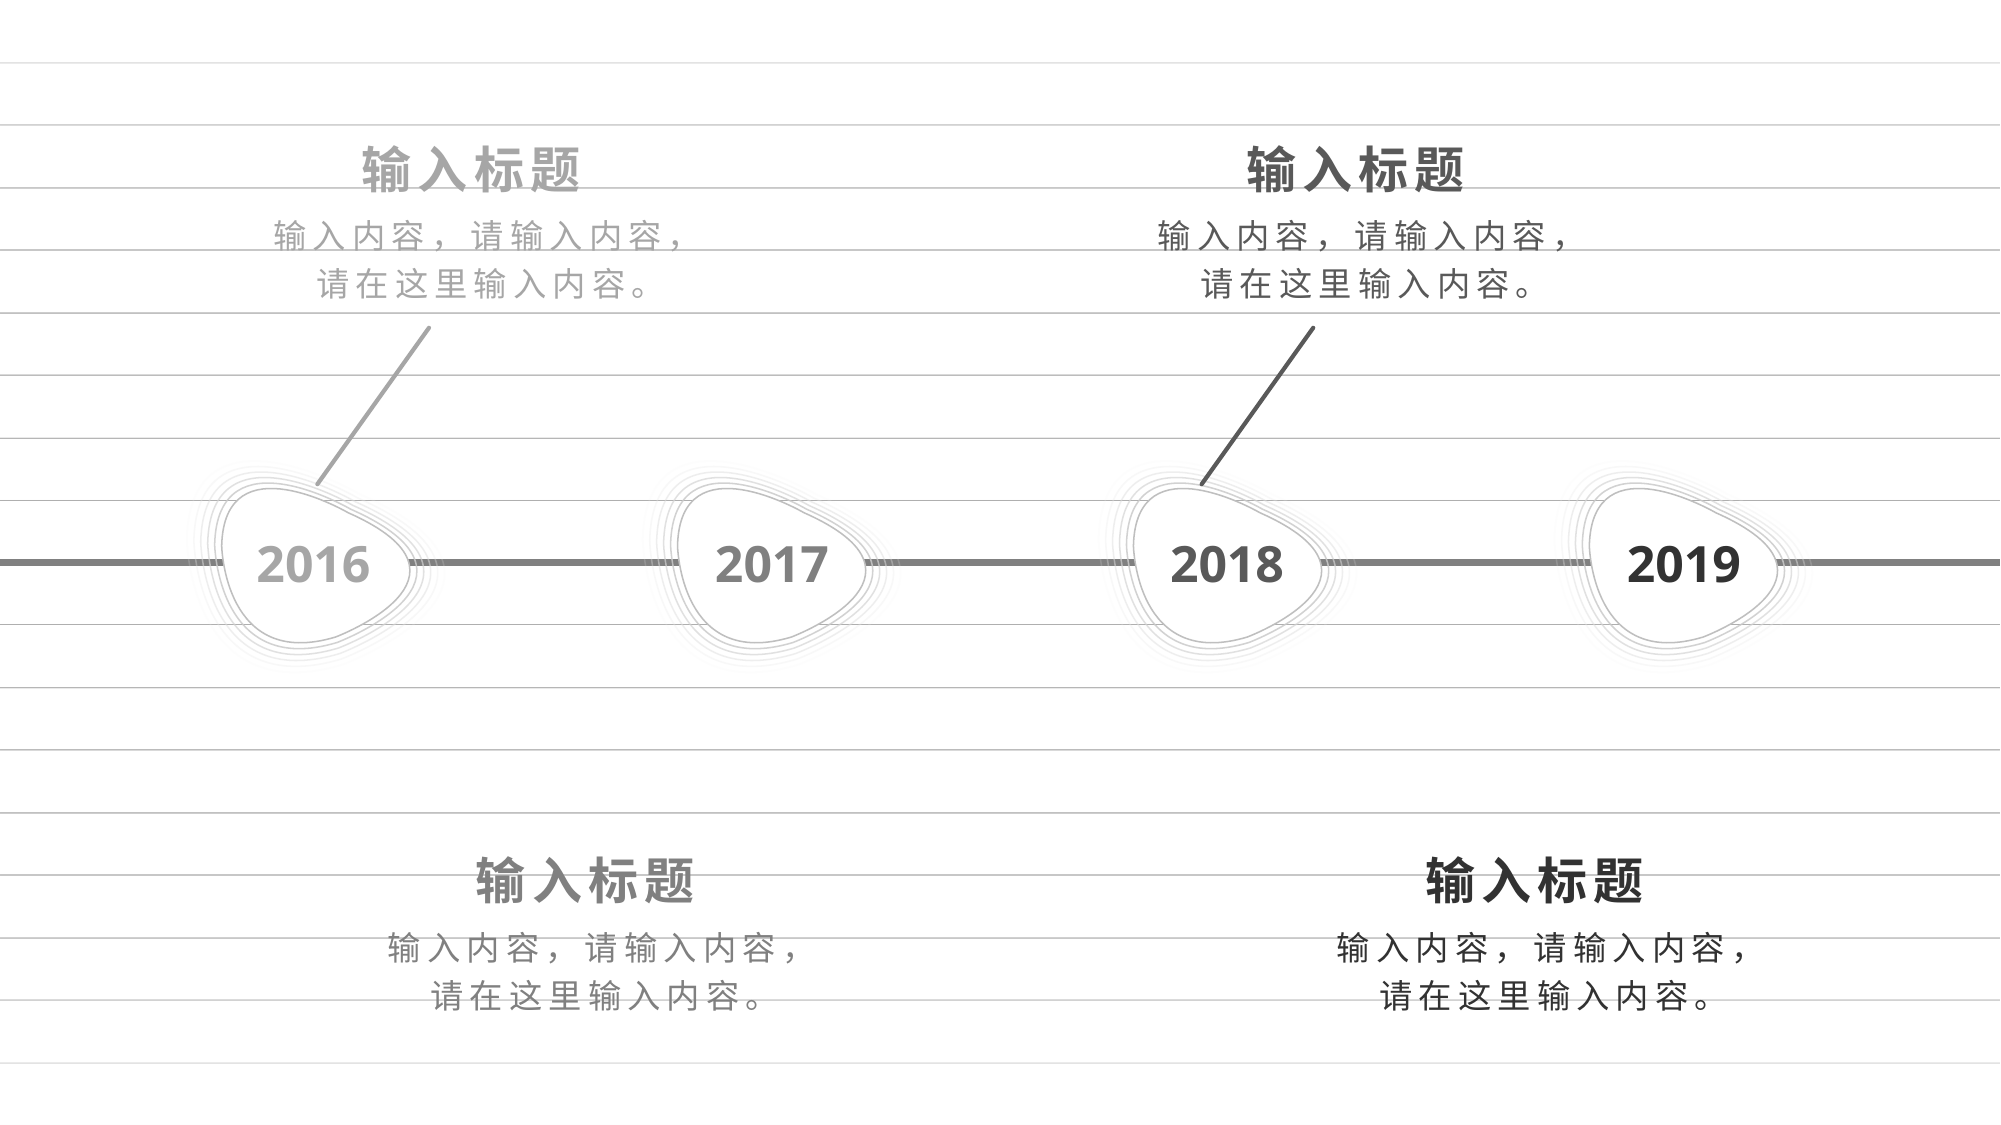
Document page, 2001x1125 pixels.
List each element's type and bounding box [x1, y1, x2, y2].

text_box [627, 673, 739, 830]
text_box [638, 448, 906, 676]
text_box [1134, 130, 1616, 309]
picture [0, 624, 2000, 1125]
text_box [1550, 448, 1818, 676]
text_box [182, 448, 450, 676]
text_box [1576, 673, 1688, 830]
text_box [250, 130, 731, 309]
text_box [1313, 842, 1795, 1021]
text_box [1201, 327, 1314, 485]
text_box [1094, 448, 1362, 676]
text_box [364, 842, 846, 1021]
text_box [317, 327, 429, 485]
picture [0, 0, 2000, 501]
